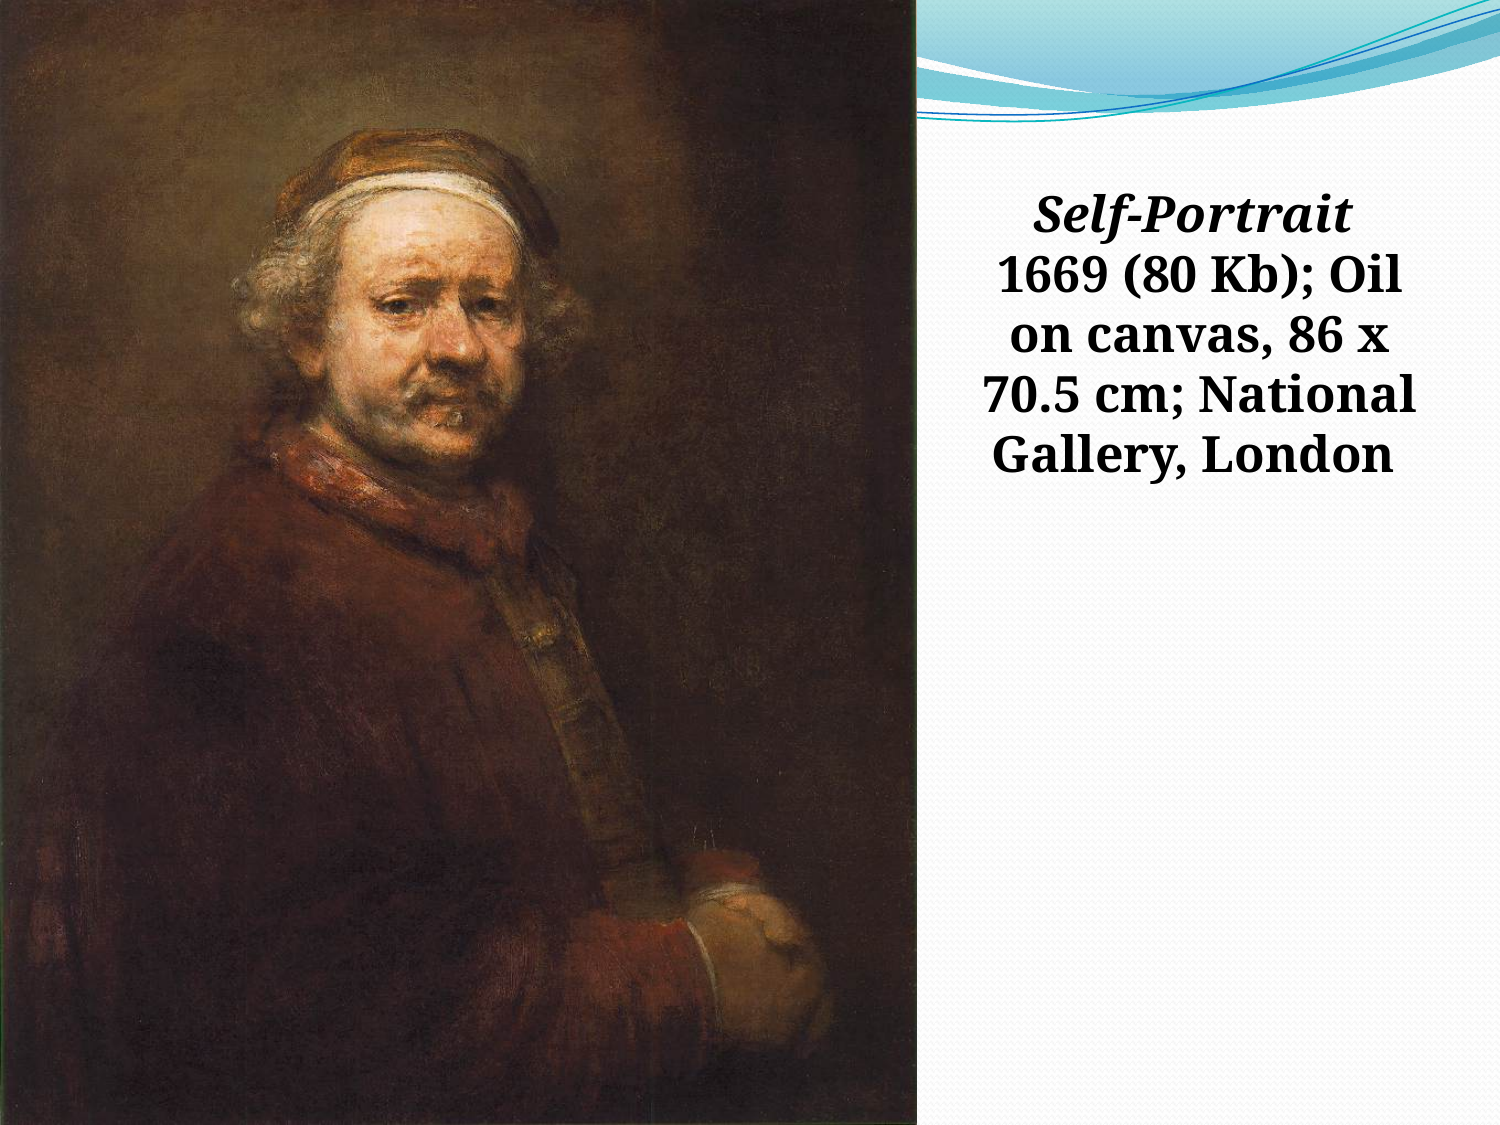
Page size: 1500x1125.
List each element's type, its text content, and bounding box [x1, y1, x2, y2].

picture [0, 0, 917, 1125]
text_box Self-Portrait 1669 (80 Kb); Oil on canvas, 86 x 70.5 cm; National Gallery, London [962, 174, 1438, 490]
